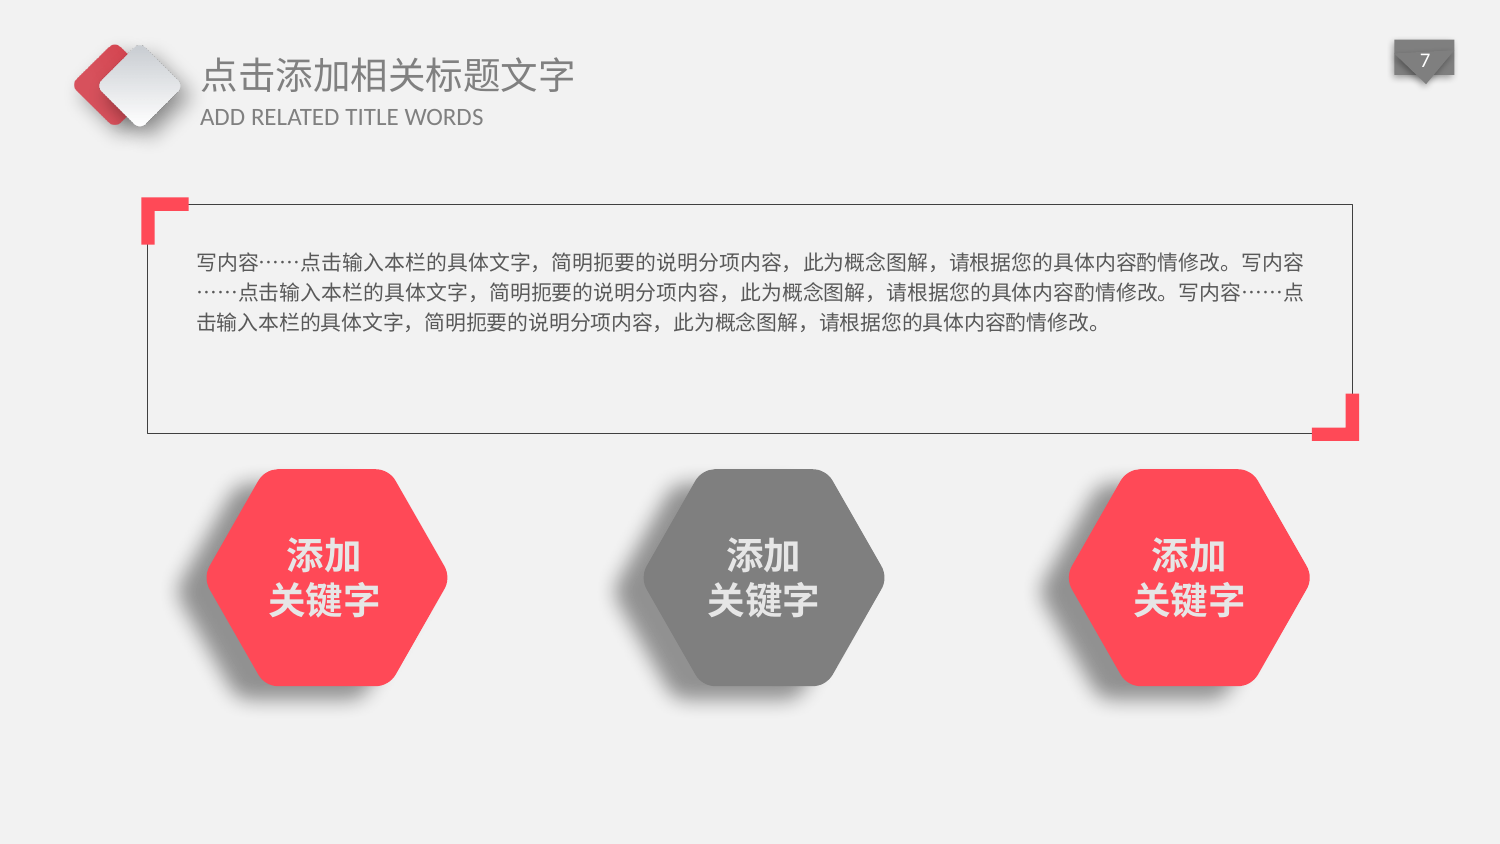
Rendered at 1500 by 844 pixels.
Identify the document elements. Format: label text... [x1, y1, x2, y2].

text_box 添加 关键字 [684, 531, 844, 622]
picture [89, 35, 190, 136]
text_box [206, 469, 448, 687]
text_box [1068, 469, 1310, 687]
text_box 添加 关键字 [244, 531, 404, 622]
text_box 写内容……点击输入本栏的具体文字，简明扼要的说明分项内容，此为概念图解，请根据您的具体内容酌情修改。写内容……点击输入本栏的具体文字，简明扼要的说明分项内容，此为概念图解，请根据您的具体内容酌情修改。写内容……点击输入本栏的具体文字，简明扼要的说明分项内容，此为概念图解，请根据您的具体内容酌情修改。 [196, 244, 1304, 335]
text_box [139, 195, 191, 247]
text_box [643, 469, 885, 687]
text_box 添加 关键字 [1109, 531, 1269, 622]
text_box [145, 203, 1355, 436]
text_box [1310, 392, 1361, 443]
